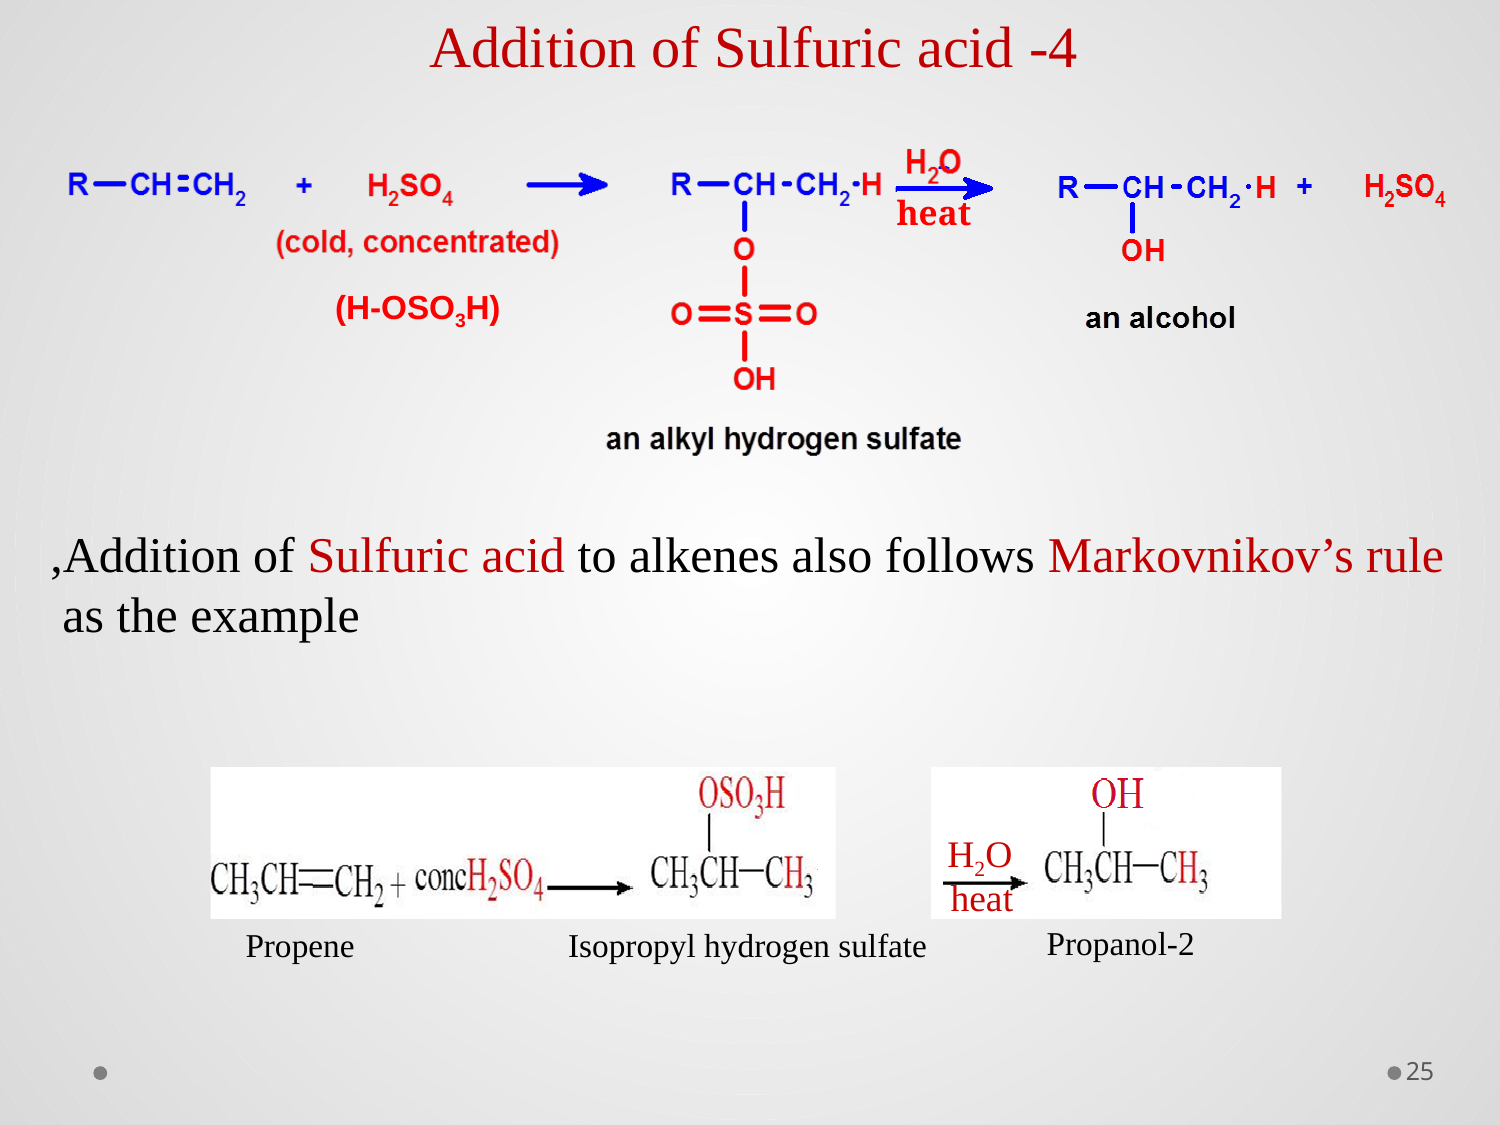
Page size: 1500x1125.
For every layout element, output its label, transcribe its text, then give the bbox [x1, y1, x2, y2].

slide_number 25 [1401, 1042, 1494, 1103]
text_box 4- Addition of Sulfuric acid [277, 1, 1093, 87]
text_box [210, 767, 1282, 987]
text_box Addition of Sulfuric acid to alkenes also follows Markovnikov’s rule, as the example [35, 515, 1460, 710]
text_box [64, 117, 1465, 457]
